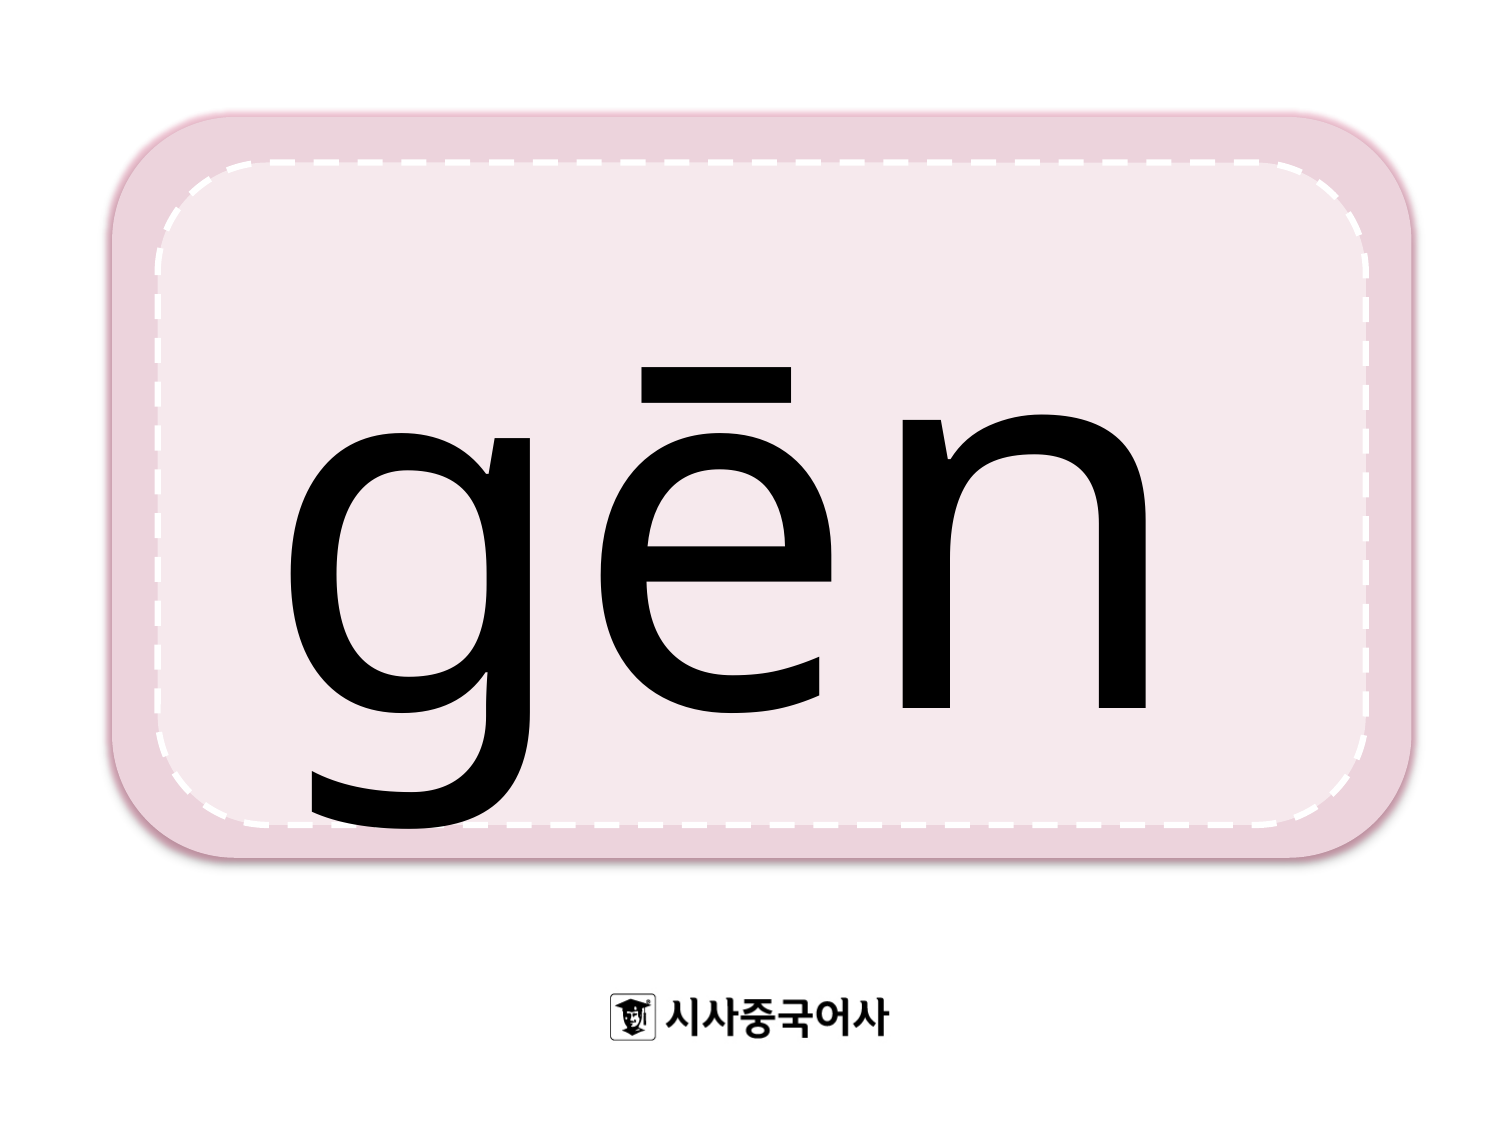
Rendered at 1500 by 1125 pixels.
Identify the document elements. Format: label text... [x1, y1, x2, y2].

text_box gēn [157, 162, 1366, 825]
picture [602, 987, 898, 1047]
